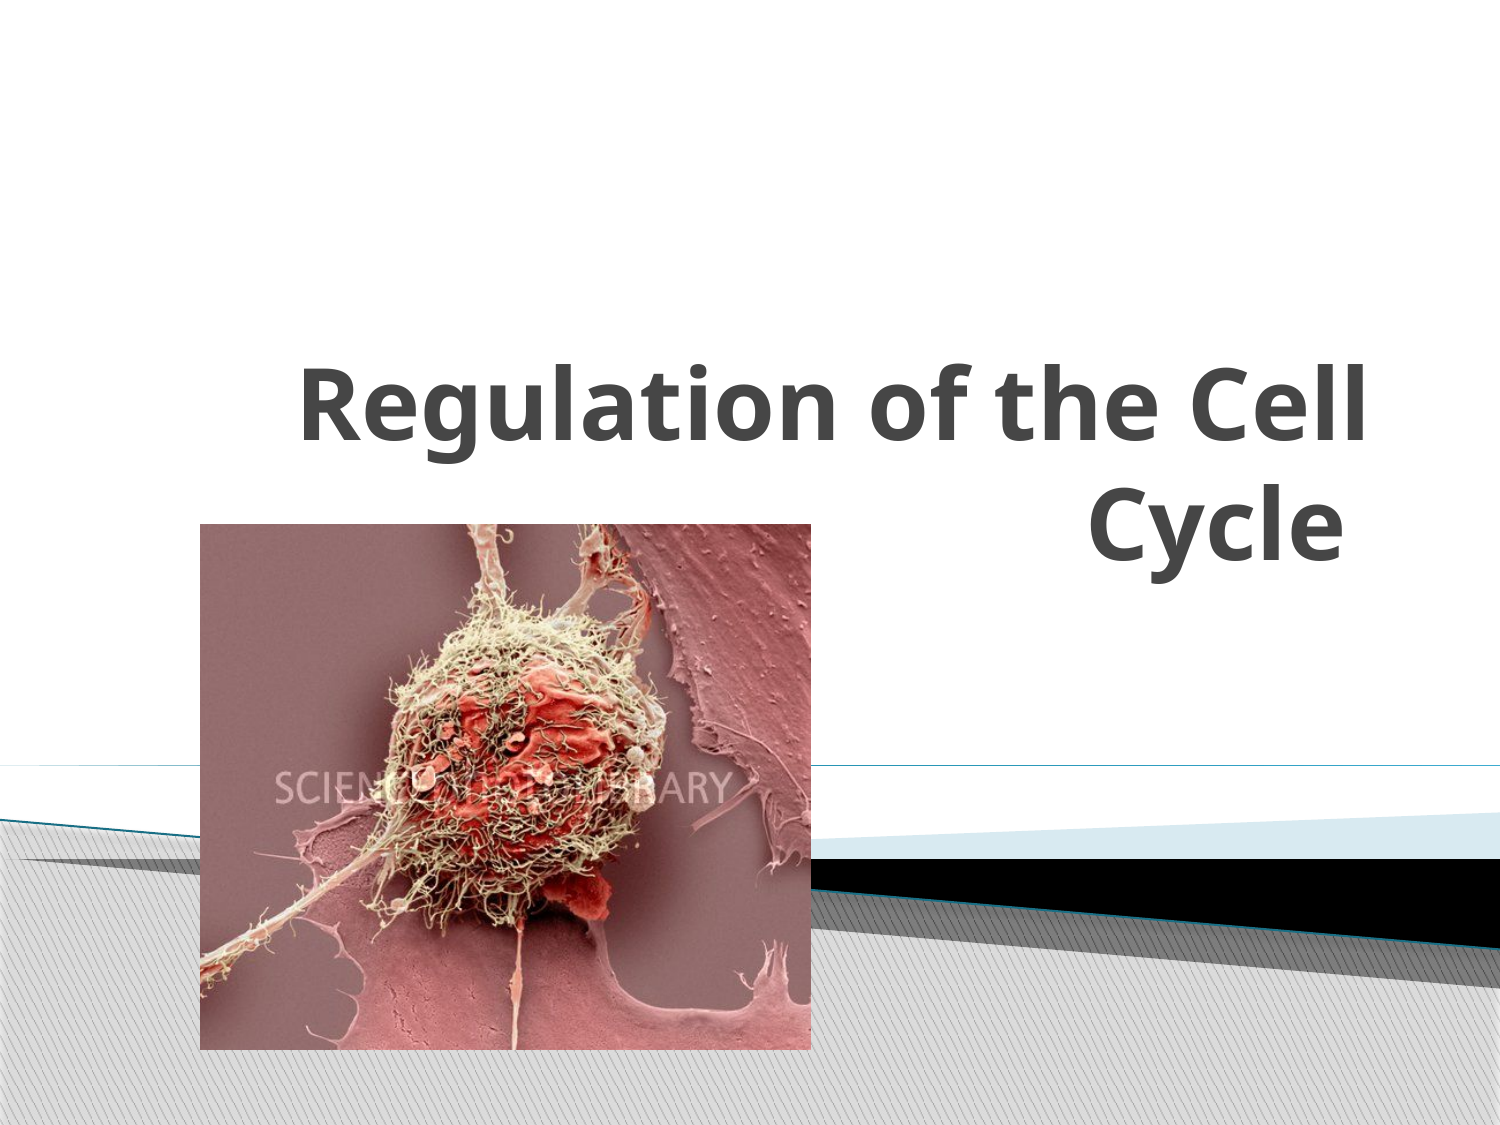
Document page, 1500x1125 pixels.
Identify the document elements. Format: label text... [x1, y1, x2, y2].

title Regulation of the Cell Cycle [112, 287, 1388, 588]
picture [0, 524, 1500, 1051]
